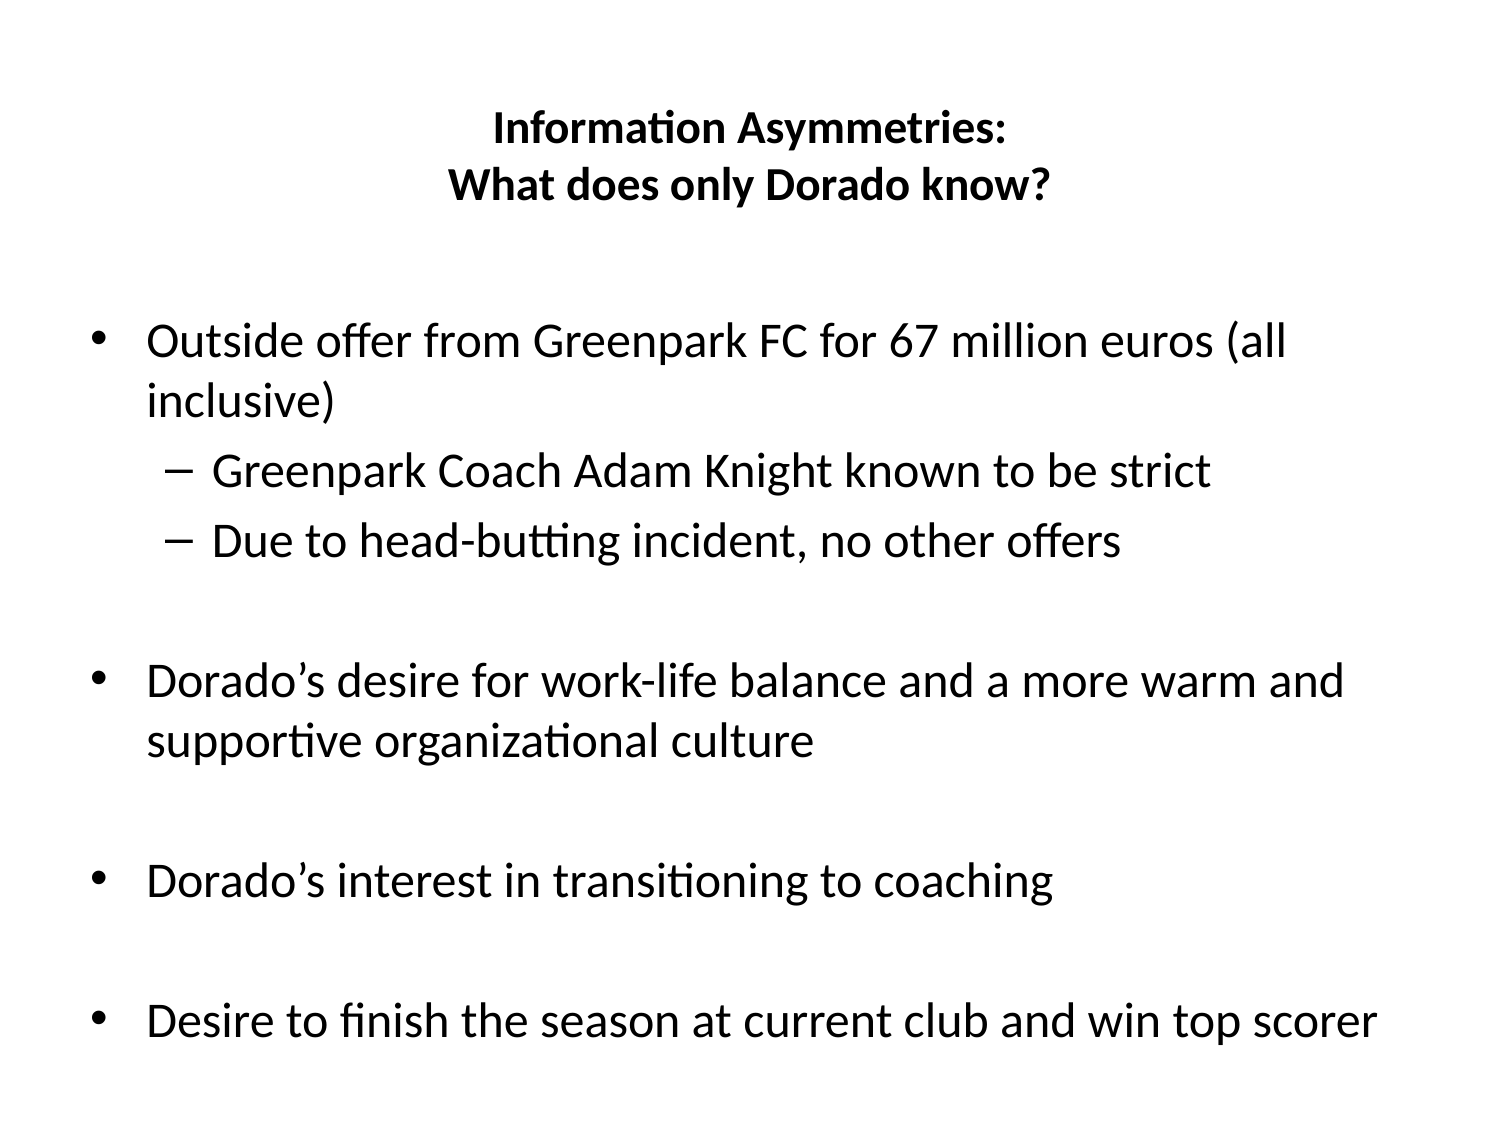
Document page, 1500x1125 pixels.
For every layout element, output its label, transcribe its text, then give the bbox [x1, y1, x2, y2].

title Information Asymmetries: What does only Dorado know? [75, 87, 1425, 275]
list Outside offer from Greenpark FC for 67 million euros (all inclusive) Greenpark Coach Adam Knight known to be strict Due to head-butting incident, no other offers Dorado’s desire for work-life balance and a more warm and supportive organizational culture Dorado’s interest in transitioning to coaching Desire to finish the season at current club and win top scorer [75, 299, 1425, 1043]
